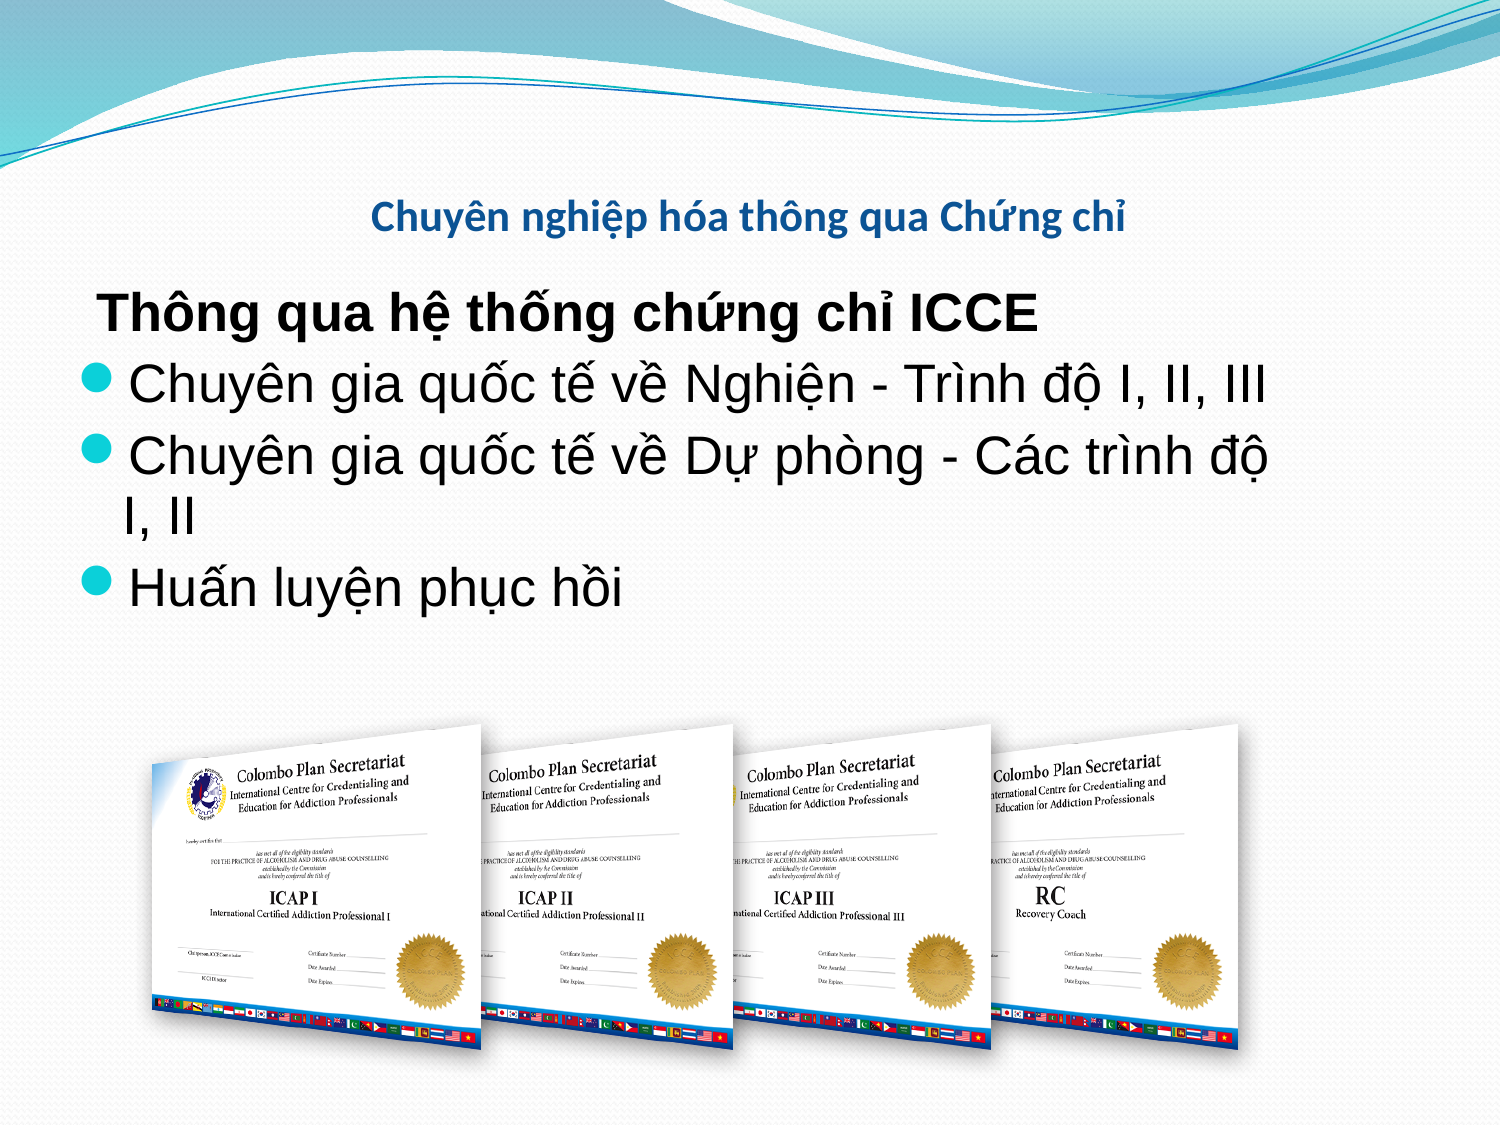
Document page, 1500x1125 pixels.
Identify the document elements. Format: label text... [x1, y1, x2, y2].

title Chuyên nghiệp hóa thông qua Chứng chỉ [0, 137, 1500, 243]
list Thông qua hệ thống chứng chỉ ICCE Chuyên gia quốc tế về Nghiện - Trình độ I, II, III Chuyên gia quốc tế về Dự phòng - Các trình độ I, II Huấn luyện phục hồi [62, 275, 1313, 687]
picture [62, 687, 1326, 1084]
